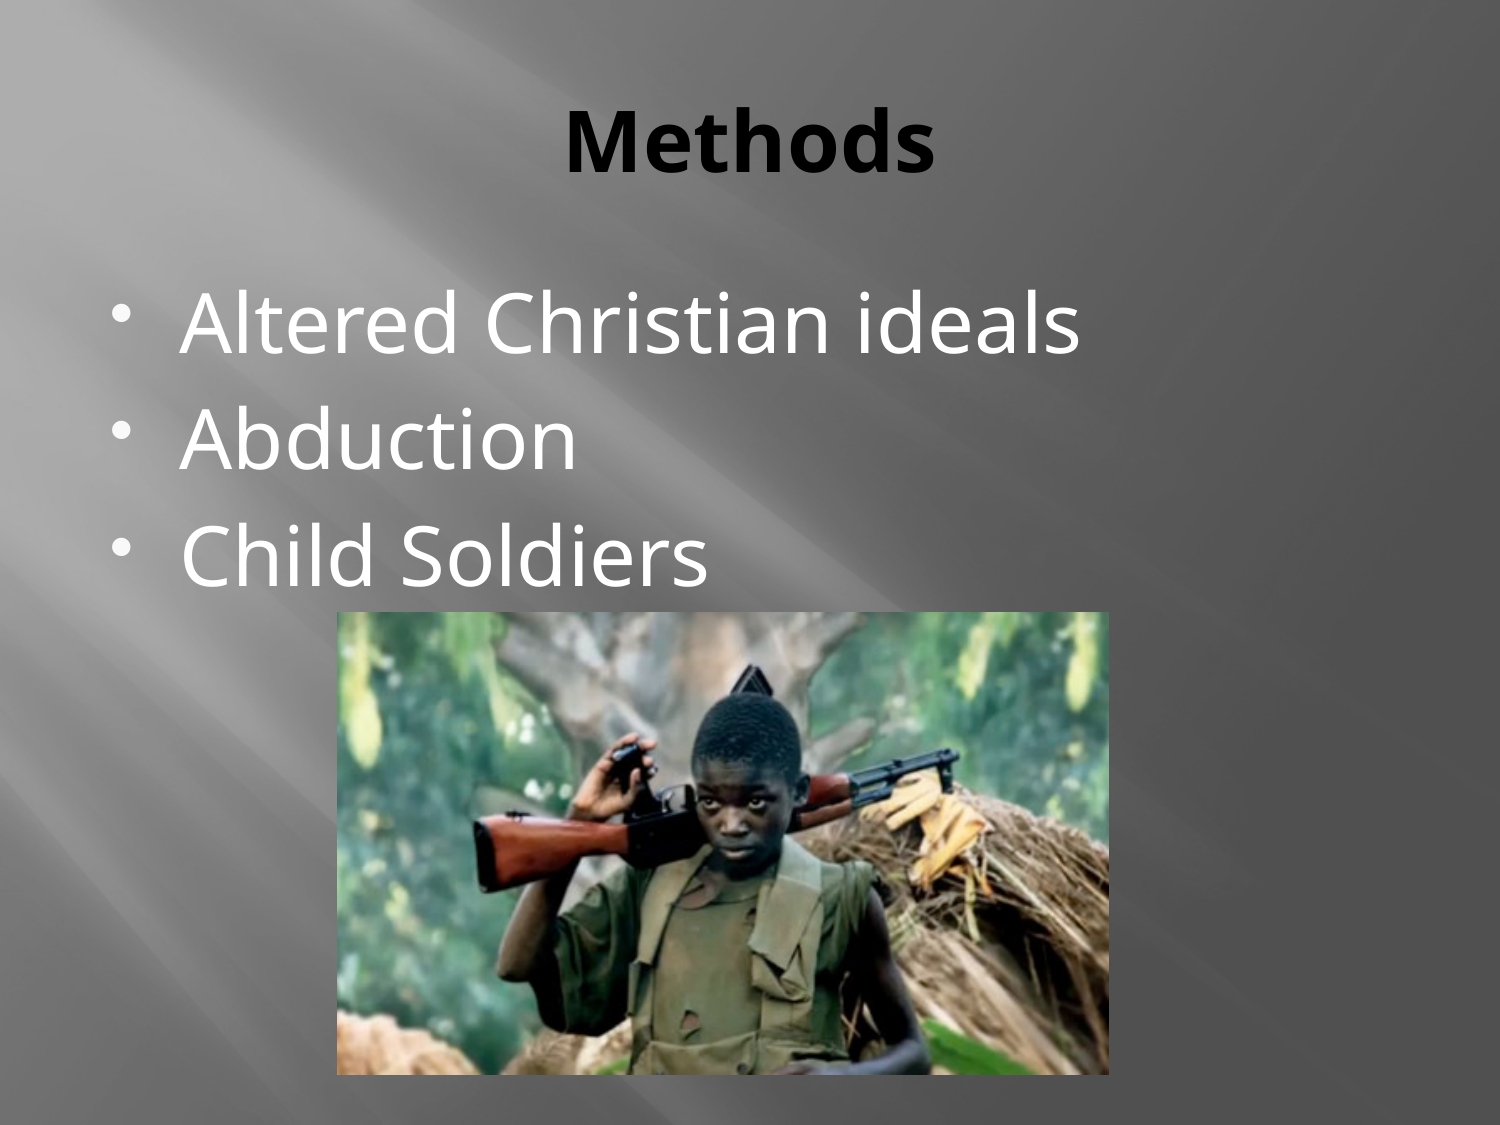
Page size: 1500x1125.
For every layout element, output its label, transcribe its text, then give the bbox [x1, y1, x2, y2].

title Methods [75, 45, 1425, 233]
picture [337, 612, 1109, 1076]
list Altered Christian ideals Abduction Child Soldiers [75, 262, 1425, 1035]
